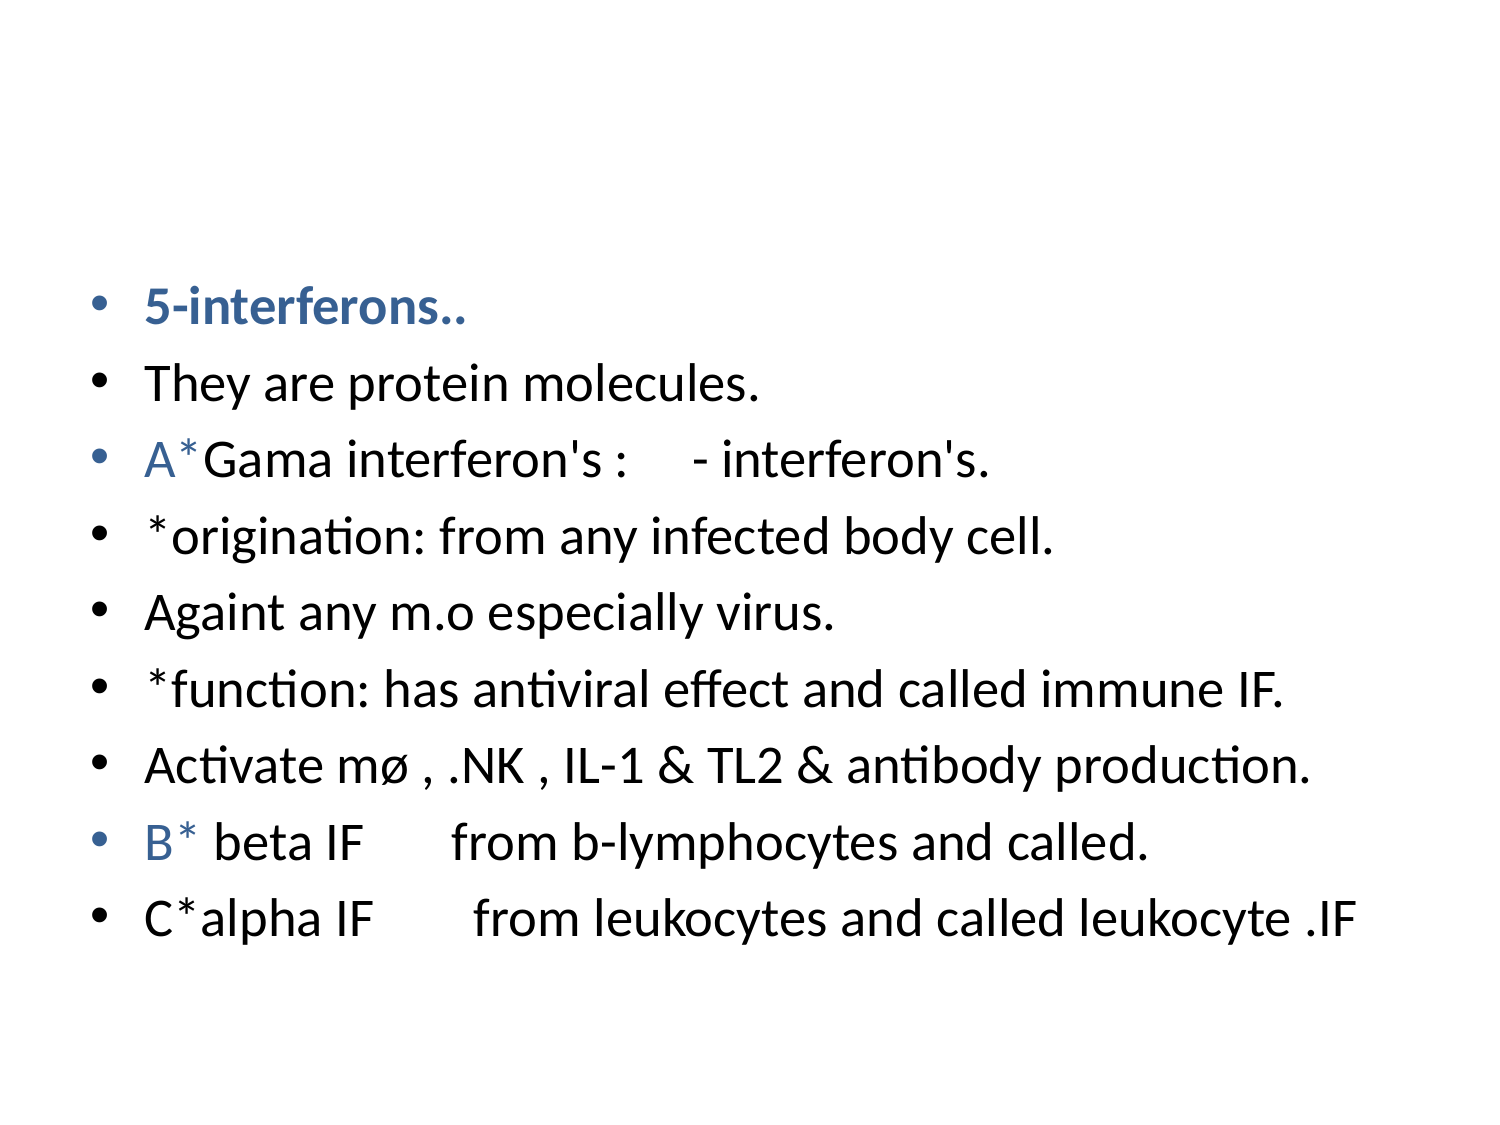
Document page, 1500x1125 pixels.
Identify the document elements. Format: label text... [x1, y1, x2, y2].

list 5-interferons.. They are protein molecules. A*Gama interferon's : - interferon's. *origination: from any infected body cell. Againt any m.o especially virus. *function: has antiviral effect and called immune IF. Activate mø , .NK , IL-1 & TL2 & antibody production. B* beta IF from b-lymphocytes and called. C*alpha IF from leukocytes and called leukocyte .IF [75, 262, 1425, 1005]
